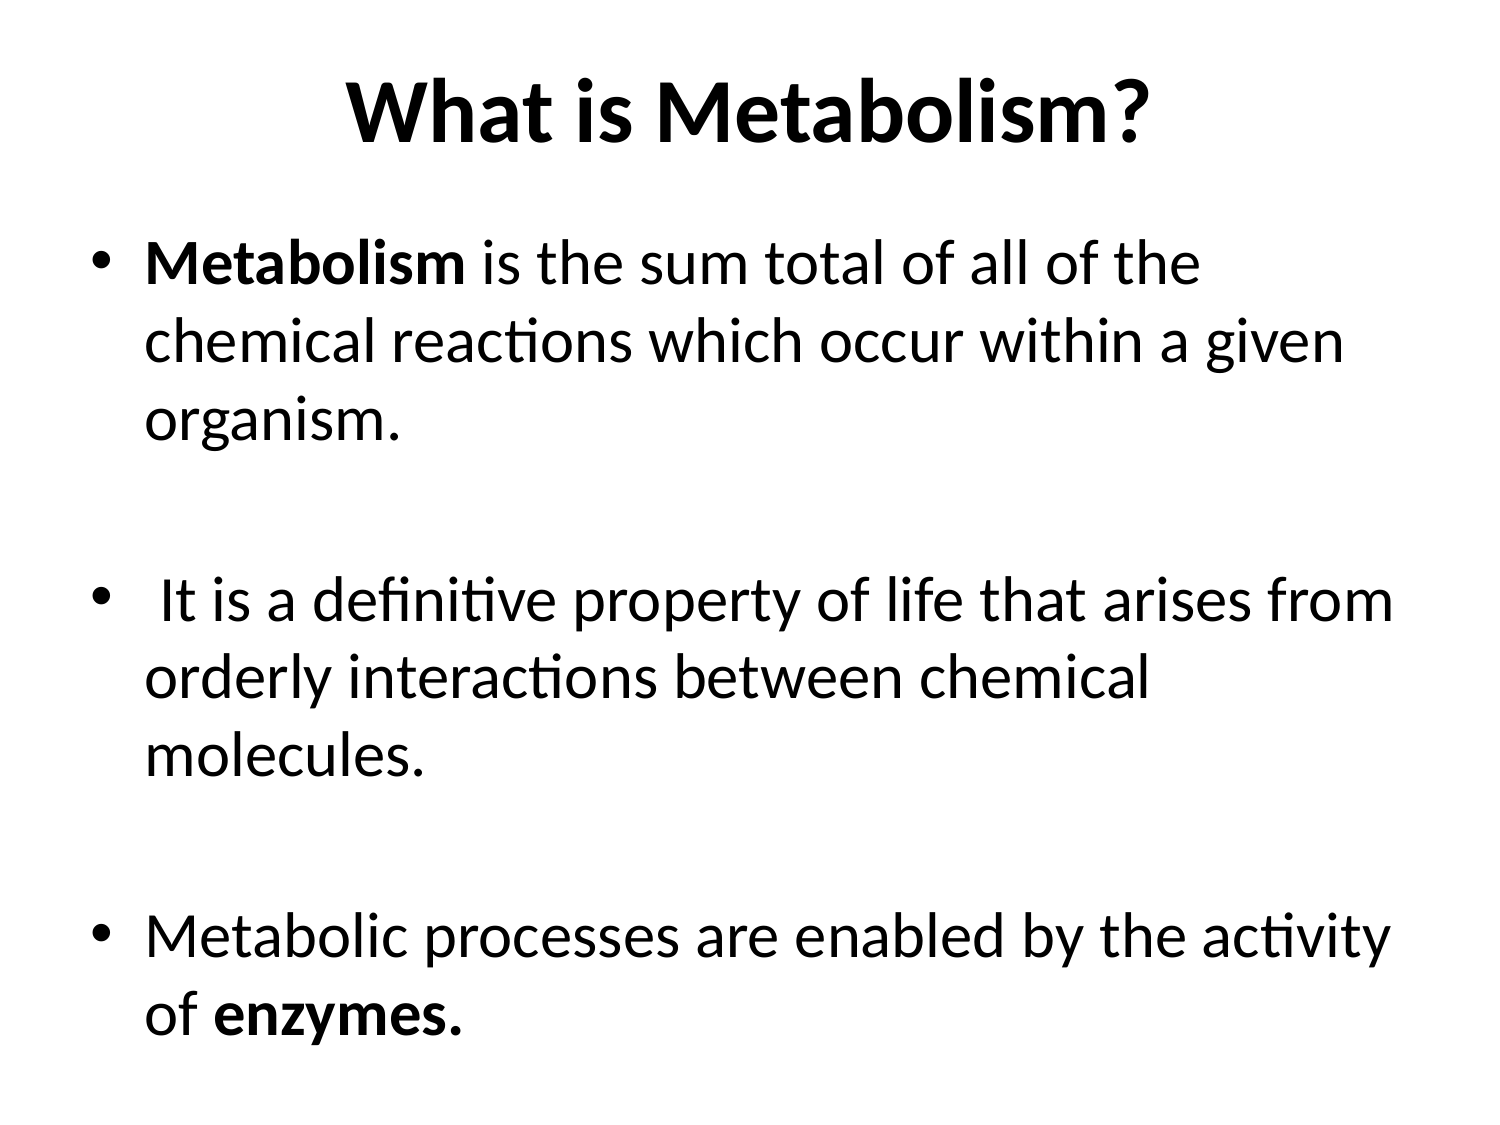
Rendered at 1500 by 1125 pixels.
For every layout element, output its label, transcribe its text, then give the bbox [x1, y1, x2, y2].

title What is Metabolism? [75, 12, 1425, 200]
list Metabolism is the sum total of all of the chemical reactions which occur within a given organism. It is a definitive property of life that arises from orderly interactions between chemical molecules. Metabolic processes are enabled by the activity of enzymes. [75, 212, 1425, 1063]
